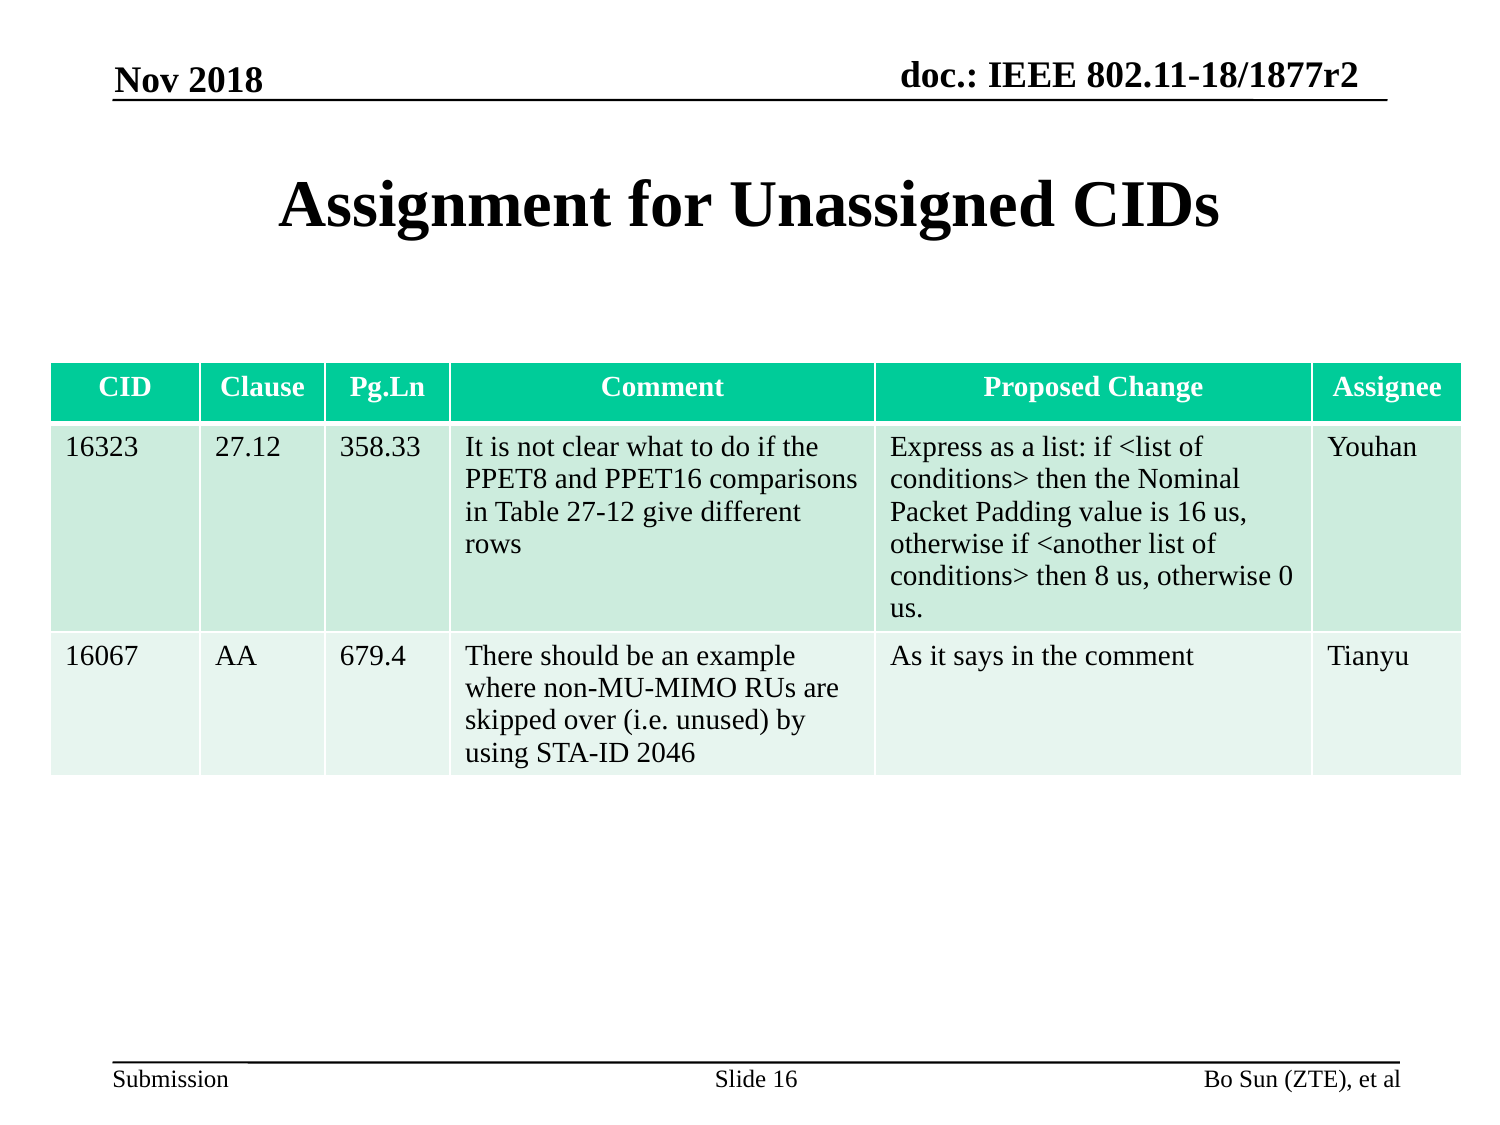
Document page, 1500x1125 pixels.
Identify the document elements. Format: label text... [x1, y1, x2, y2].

table_cell As it says in the comment [876, 633, 1311, 775]
table_header Proposed Change [876, 363, 1311, 421]
table_cell Tianyu [1313, 633, 1461, 775]
table_cell 16323 [51, 426, 199, 631]
table_header Assignee [1313, 363, 1461, 421]
table_cell 358.33 [326, 426, 449, 631]
table_cell 679.4 [326, 633, 449, 775]
table_header Comment [451, 363, 874, 421]
table_cell 16067 [51, 633, 199, 775]
table_header CID [51, 363, 199, 421]
table_header Pg.Ln [326, 363, 449, 421]
title Assignment for Unassigned CIDs [112, 112, 1388, 288]
table_cell Express as a list: if <list of conditions> then the Nominal Packet Padding value is 16 us, otherwise if <another list of conditions> then 8 us, otherwise 0 us. [876, 426, 1311, 631]
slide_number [114, 54, 265, 101]
table_cell 27.12 [201, 426, 324, 631]
table_cell There should be an example where non-MU-MIMO RUs are skipped over (i.e. unused) by using STA-ID 2046 [451, 633, 874, 775]
table_cell It is not clear what to do if the PPET8 and PPET16 comparisons in Table 27-12 give different rows [451, 426, 874, 631]
table_header Clause [201, 363, 324, 421]
footer Bo Sun (ZTE), et al [1200, 1061, 1402, 1093]
table_cell AA [201, 633, 324, 775]
table_cell Youhan [1313, 426, 1461, 631]
slide_number Slide 16 [712, 1061, 800, 1093]
